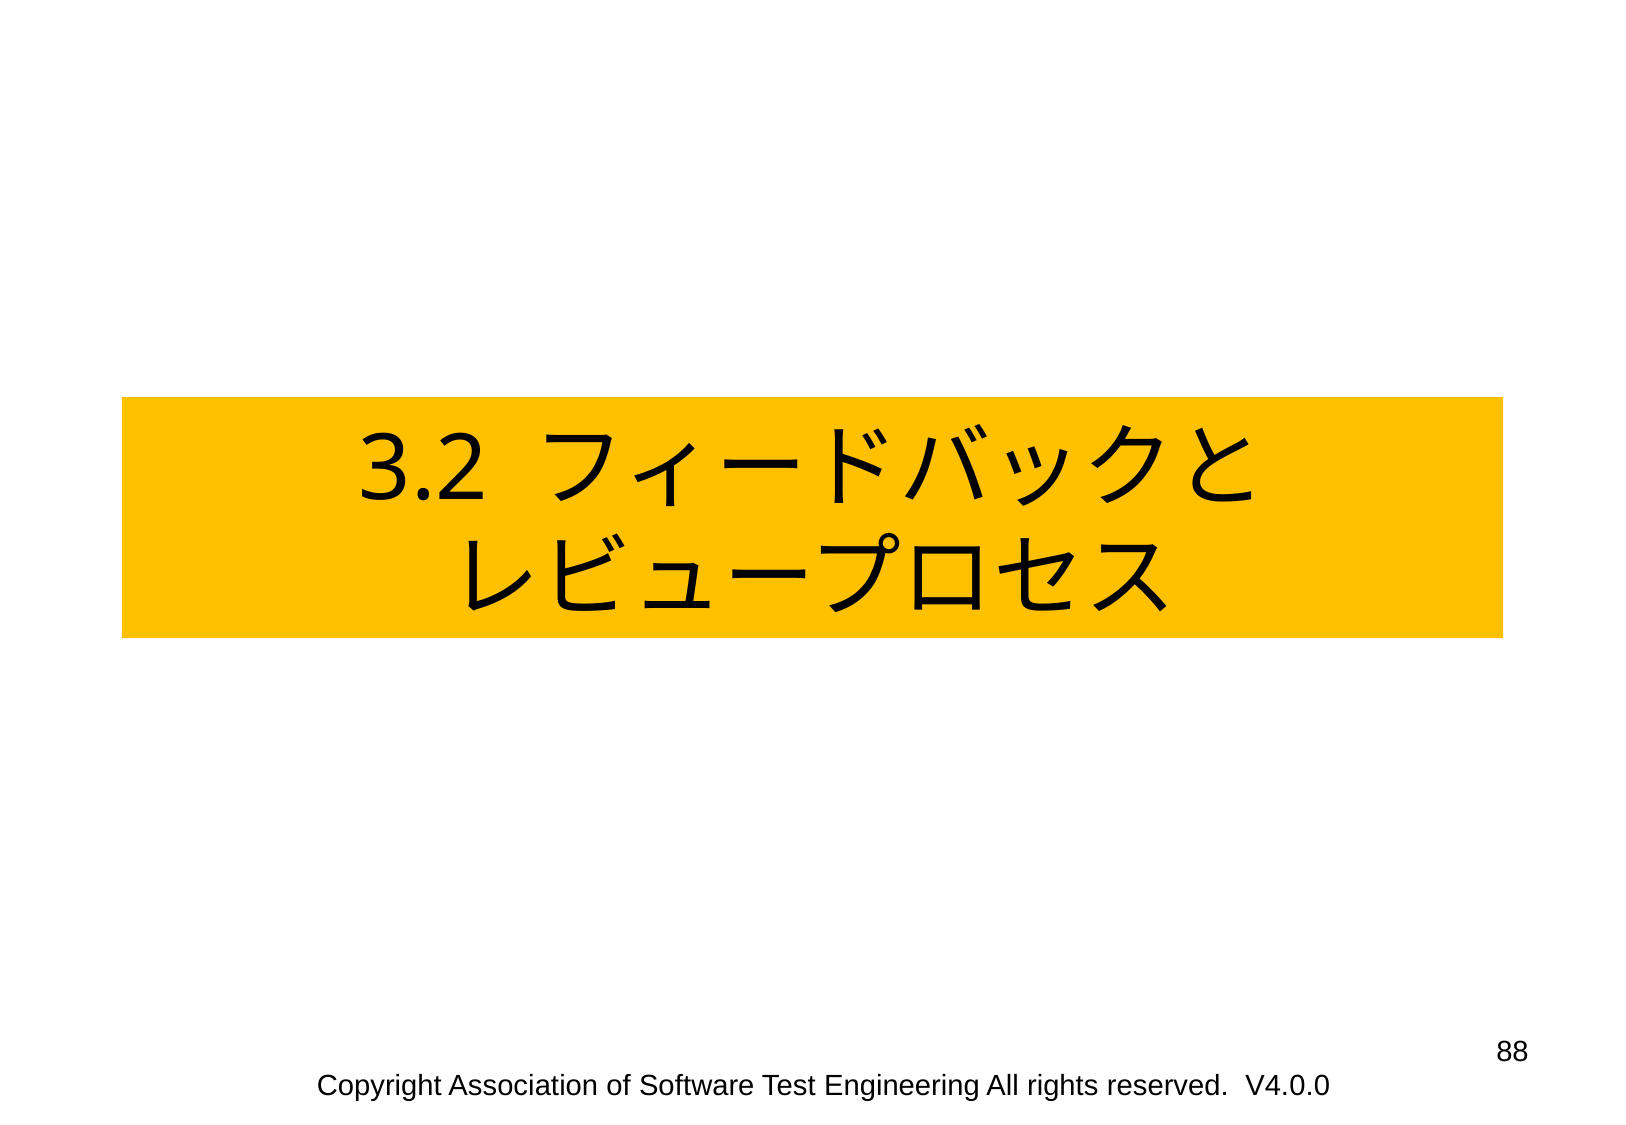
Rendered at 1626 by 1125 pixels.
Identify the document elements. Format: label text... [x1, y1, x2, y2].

footer Copyright Association of Software Test Engineering All rights reserved. V4.0.0 [233, 1058, 1164, 1103]
text_box 3.2 フィードバックと レビュープロセス [121, 397, 1504, 639]
slide_number ‹#› [1164, 1024, 1544, 1103]
